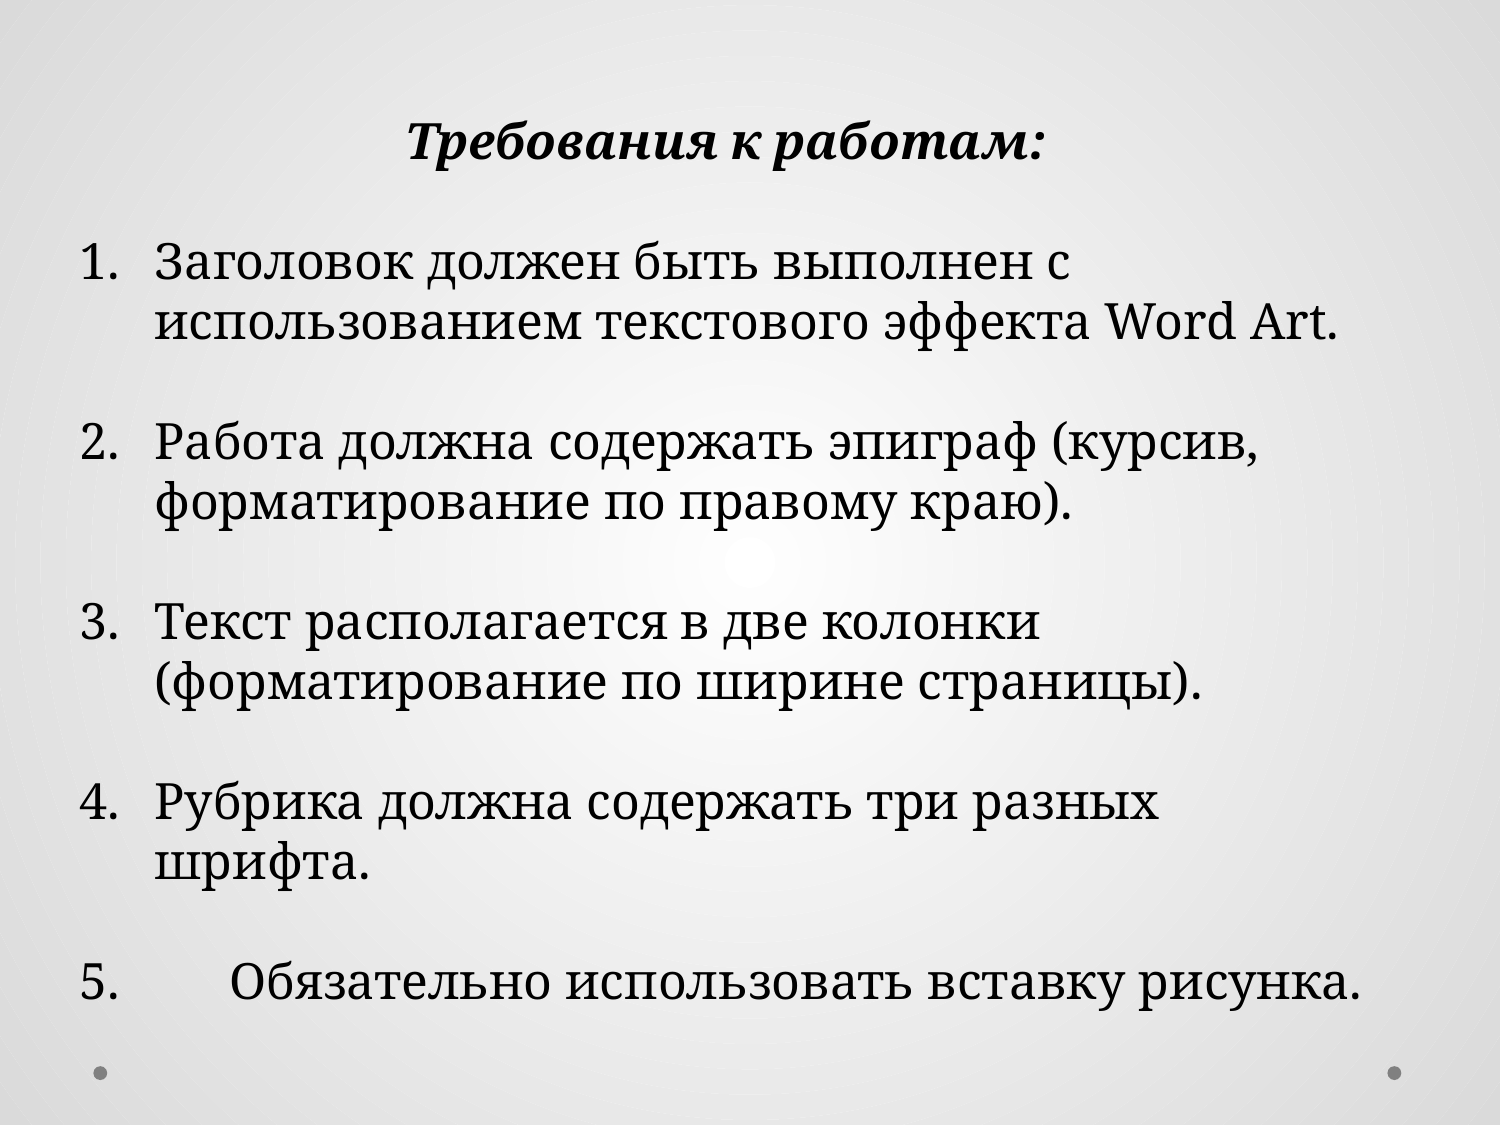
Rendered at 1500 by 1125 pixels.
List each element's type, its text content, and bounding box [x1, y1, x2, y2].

text_box Требования к работам: Заголовок должен быть выполнен с использованием текстового эффекта Word Art. Работа должна содержать эпиграф (курсив, форматирование по правому краю). Текст располагается в две колонки (форматирование по ширине страницы). Рубрика должна содержать три разных шрифта. 5. Обязательно использовать вставку рисунка. [64, 42, 1388, 1018]
